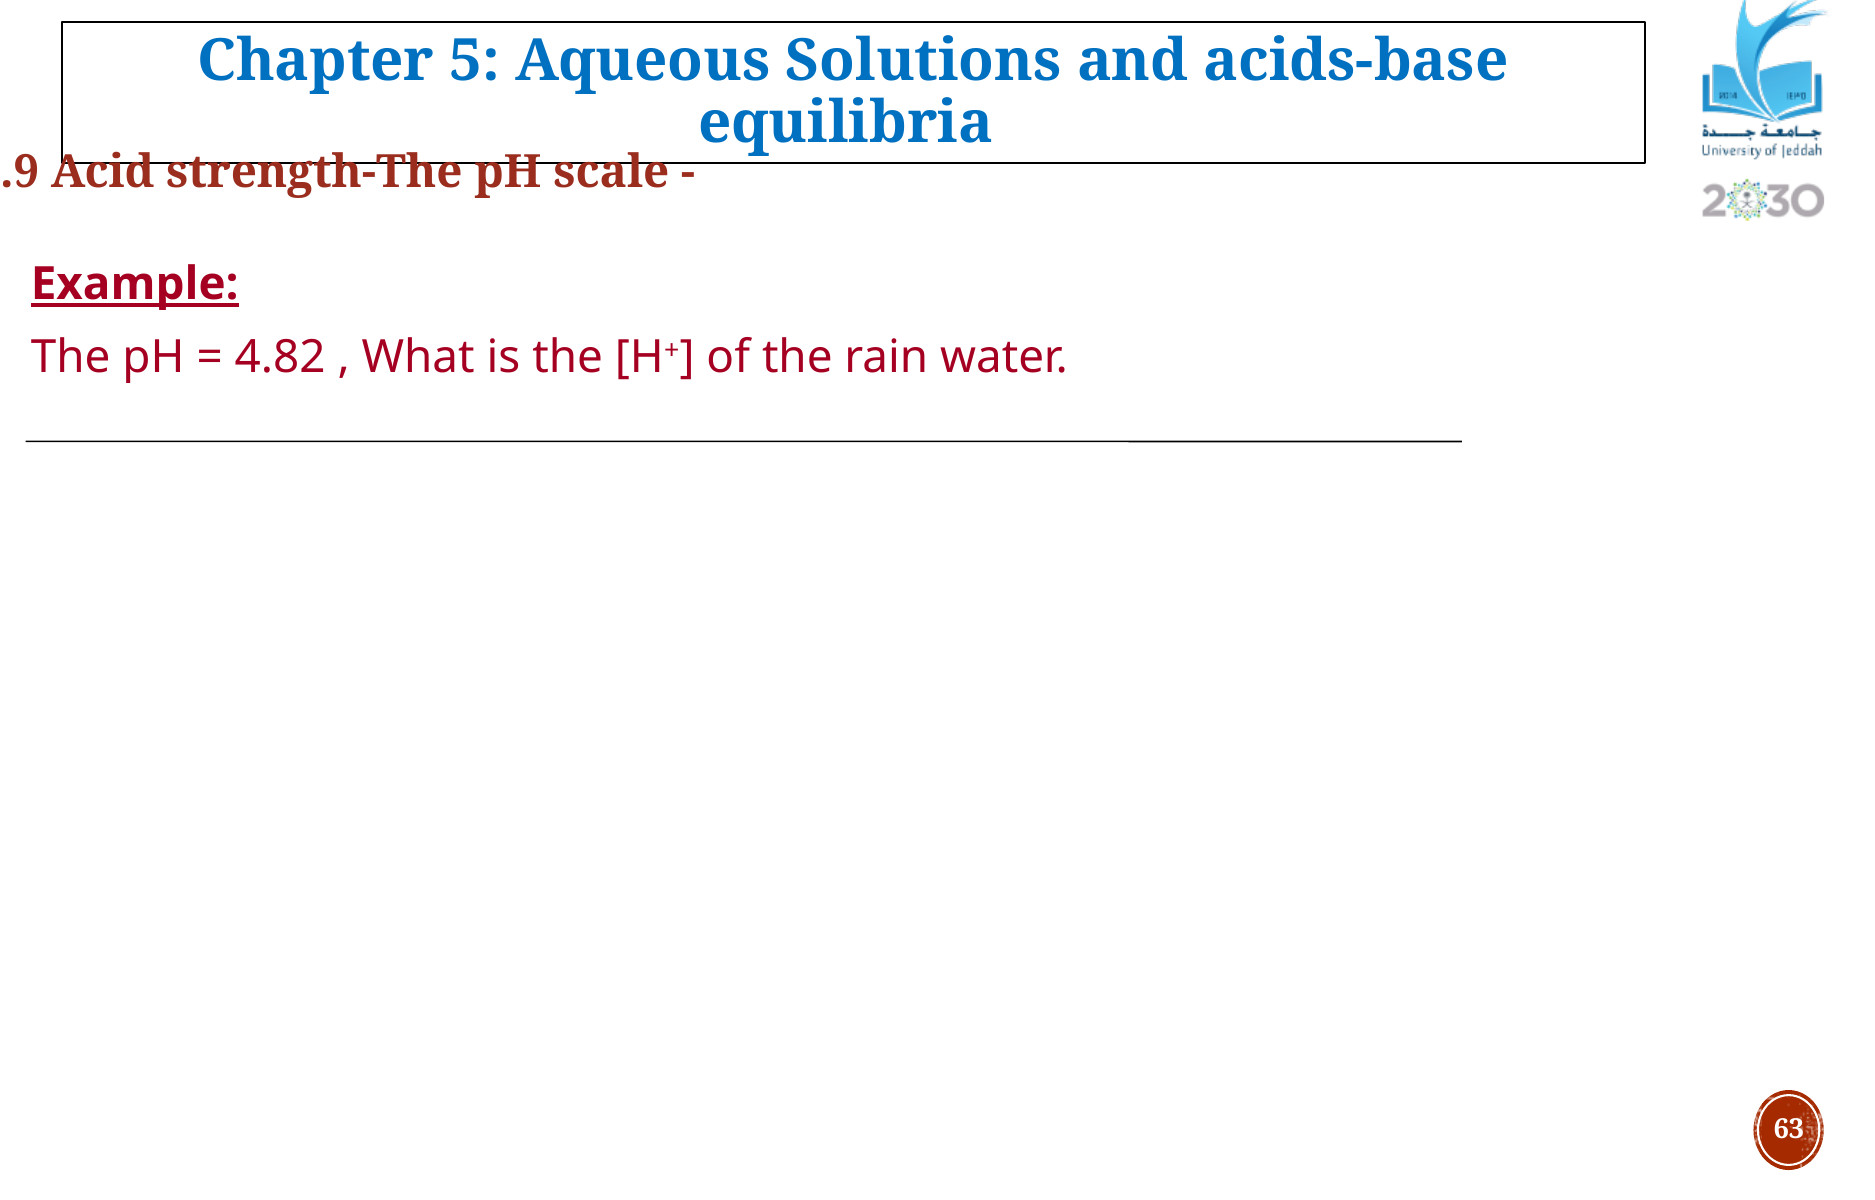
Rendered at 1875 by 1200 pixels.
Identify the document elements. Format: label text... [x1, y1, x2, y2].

picture [1681, 0, 1846, 227]
text_box Chapter 5: Aqueous Solutions and acids-base equilibria [61, 21, 1646, 164]
list Example: The pH = 4.82 , What is the [H+] of the rain water. [0, 252, 1682, 518]
text_box Acid and Base Strength [137, 0, 1680, 129]
slide_number 63 [1739, 1097, 1838, 1162]
text_box 5.9 Acid strength-The pH scale - [0, 134, 723, 205]
